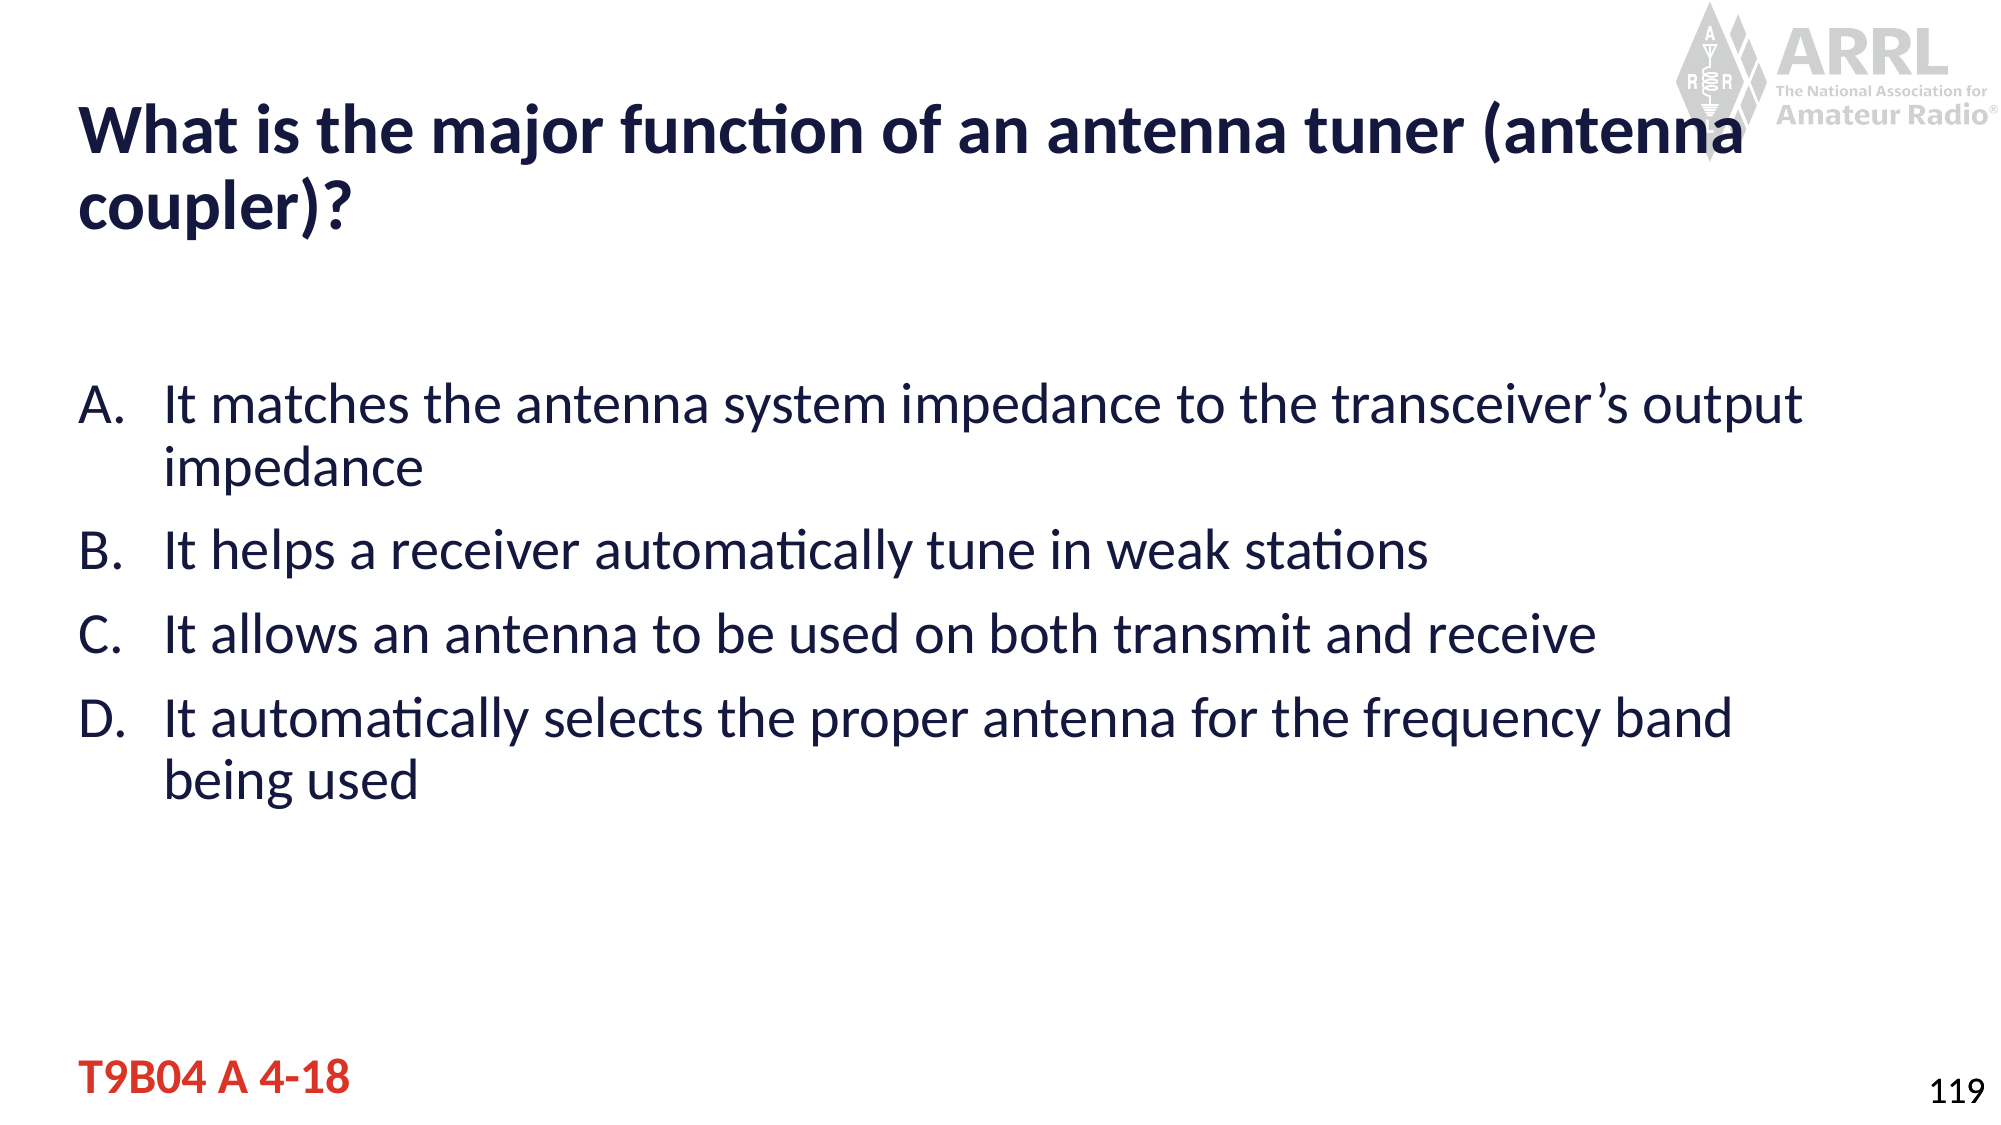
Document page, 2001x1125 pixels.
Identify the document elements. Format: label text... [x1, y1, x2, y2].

title What is the major function of an antenna tuner (antenna coupler)? [63, 59, 1863, 278]
text_box T9B04 A 4-18 [63, 1036, 921, 1112]
picture [1674, 0, 2000, 164]
list It matches the antenna system impedance to the transceiver’s output impedance It helps a receiver automatically tune in weak stations It allows an antenna to be used on both transmit and receive It automatically selects the proper antenna for the frequency band being used [63, 365, 1863, 989]
